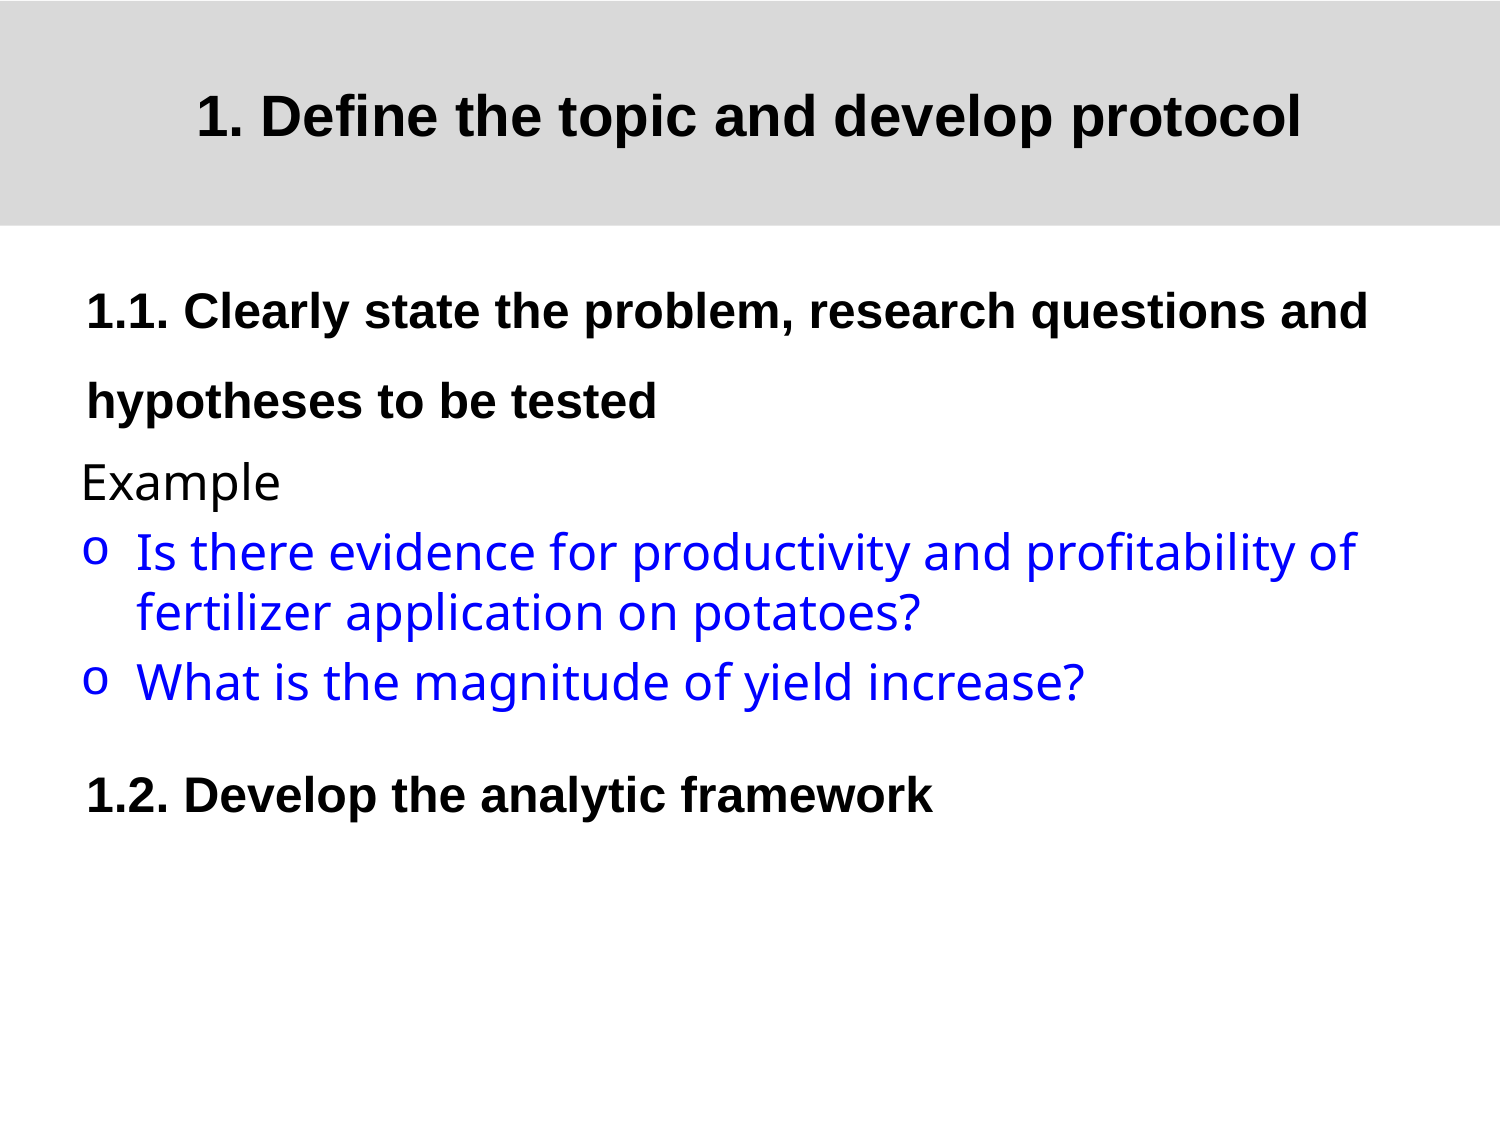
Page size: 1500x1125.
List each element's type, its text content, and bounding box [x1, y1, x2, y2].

text_box 1.1. Clearly state the problem, research questions and hypotheses to be tested [71, 241, 1472, 436]
text_box 1. Define the topic and develop protocol [0, 0, 1500, 226]
text_box Example Is there evidence for productivity and profitability of fertilizer application on potatoes? What is the magnitude of yield increase? [65, 443, 1500, 719]
text_box 1.2. Develop the analytic framework [71, 755, 1472, 830]
